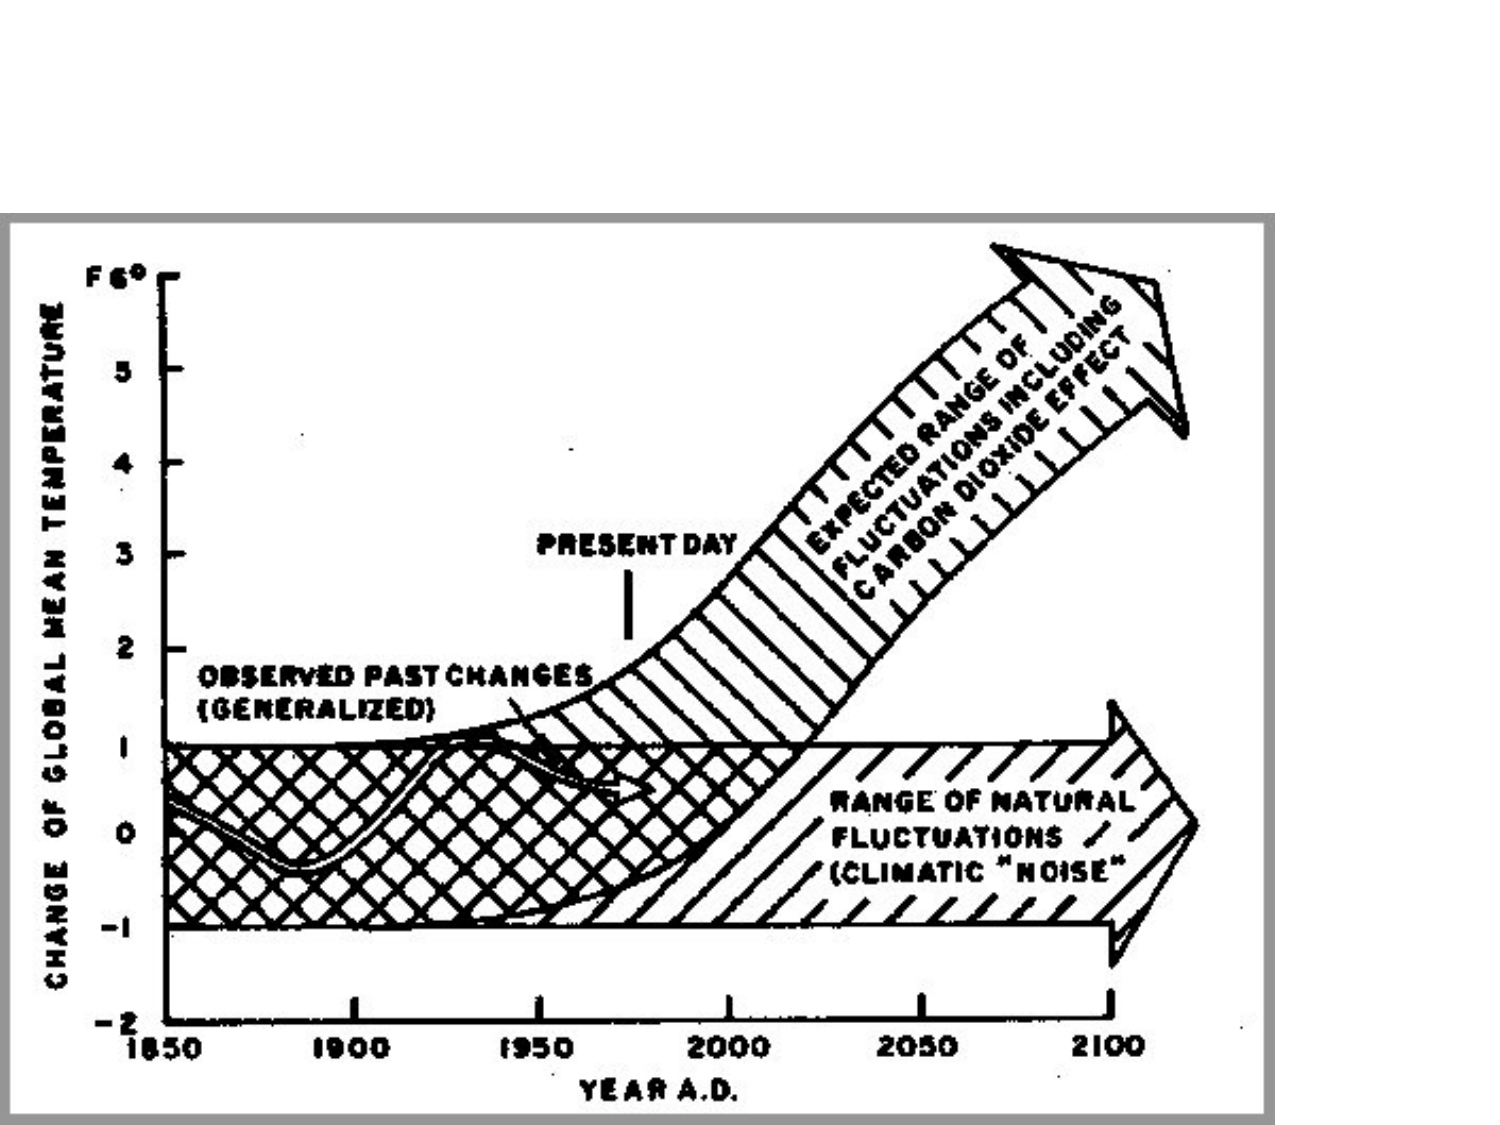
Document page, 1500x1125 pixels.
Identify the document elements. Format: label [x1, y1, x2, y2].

picture [0, 212, 1276, 1125]
